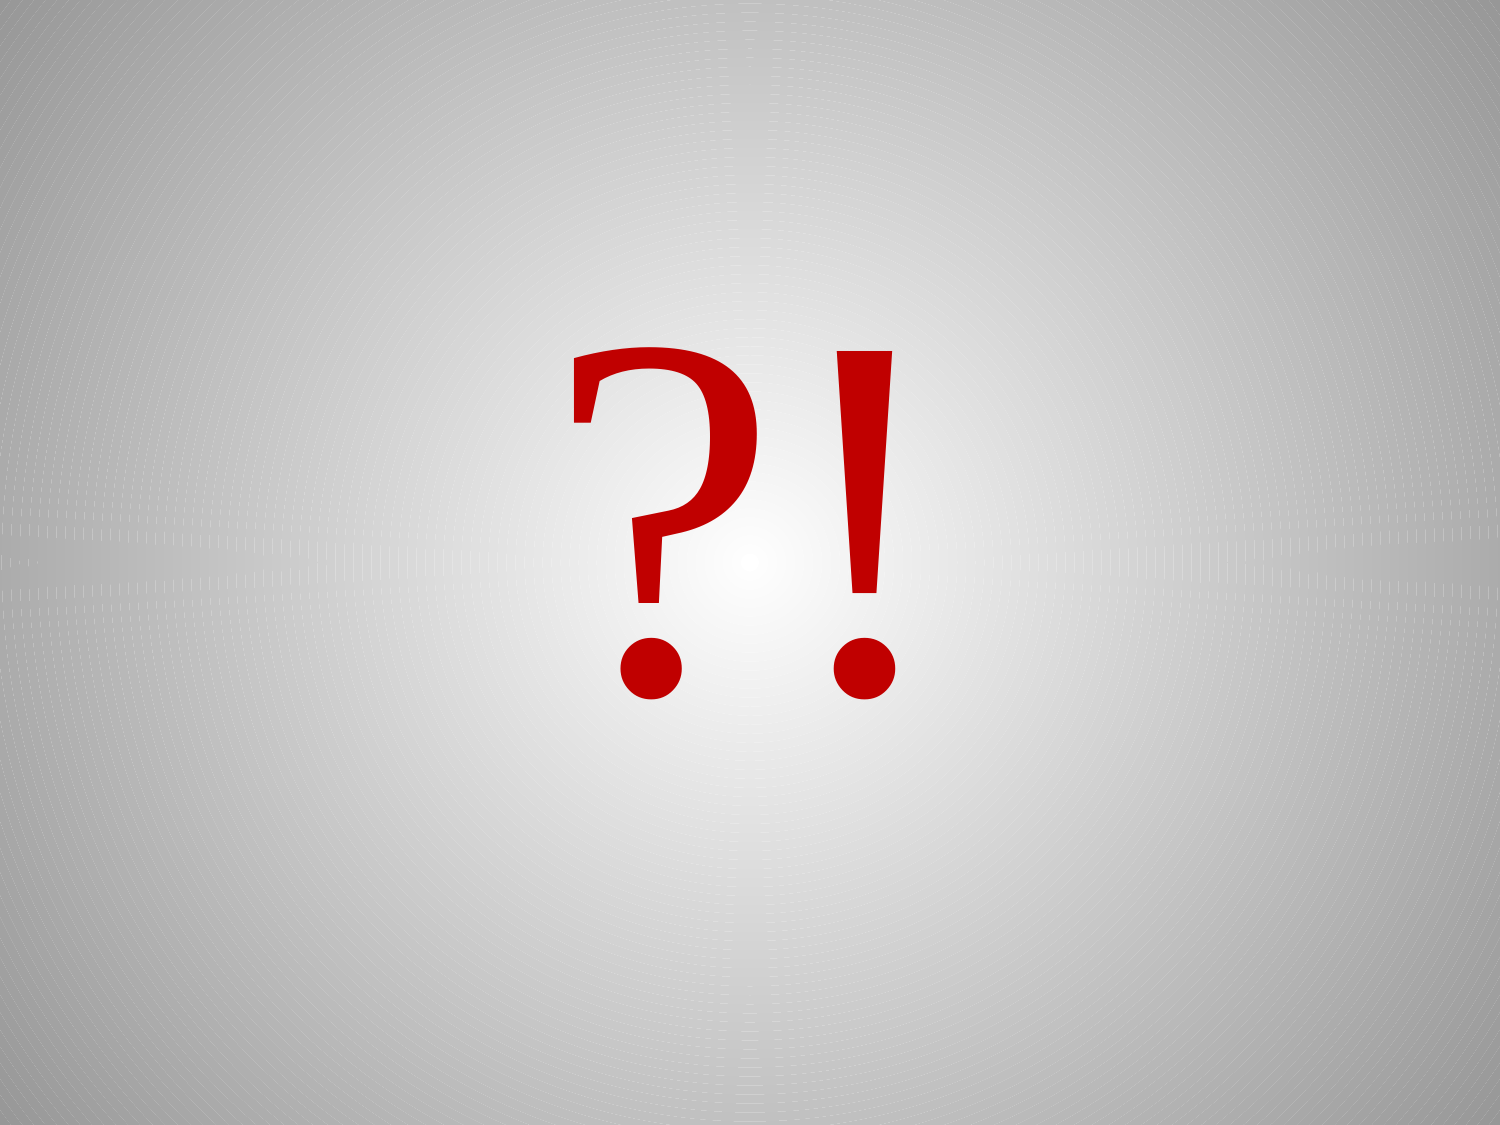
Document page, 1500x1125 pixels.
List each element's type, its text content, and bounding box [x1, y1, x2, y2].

list ?! [75, 164, 1425, 1005]
